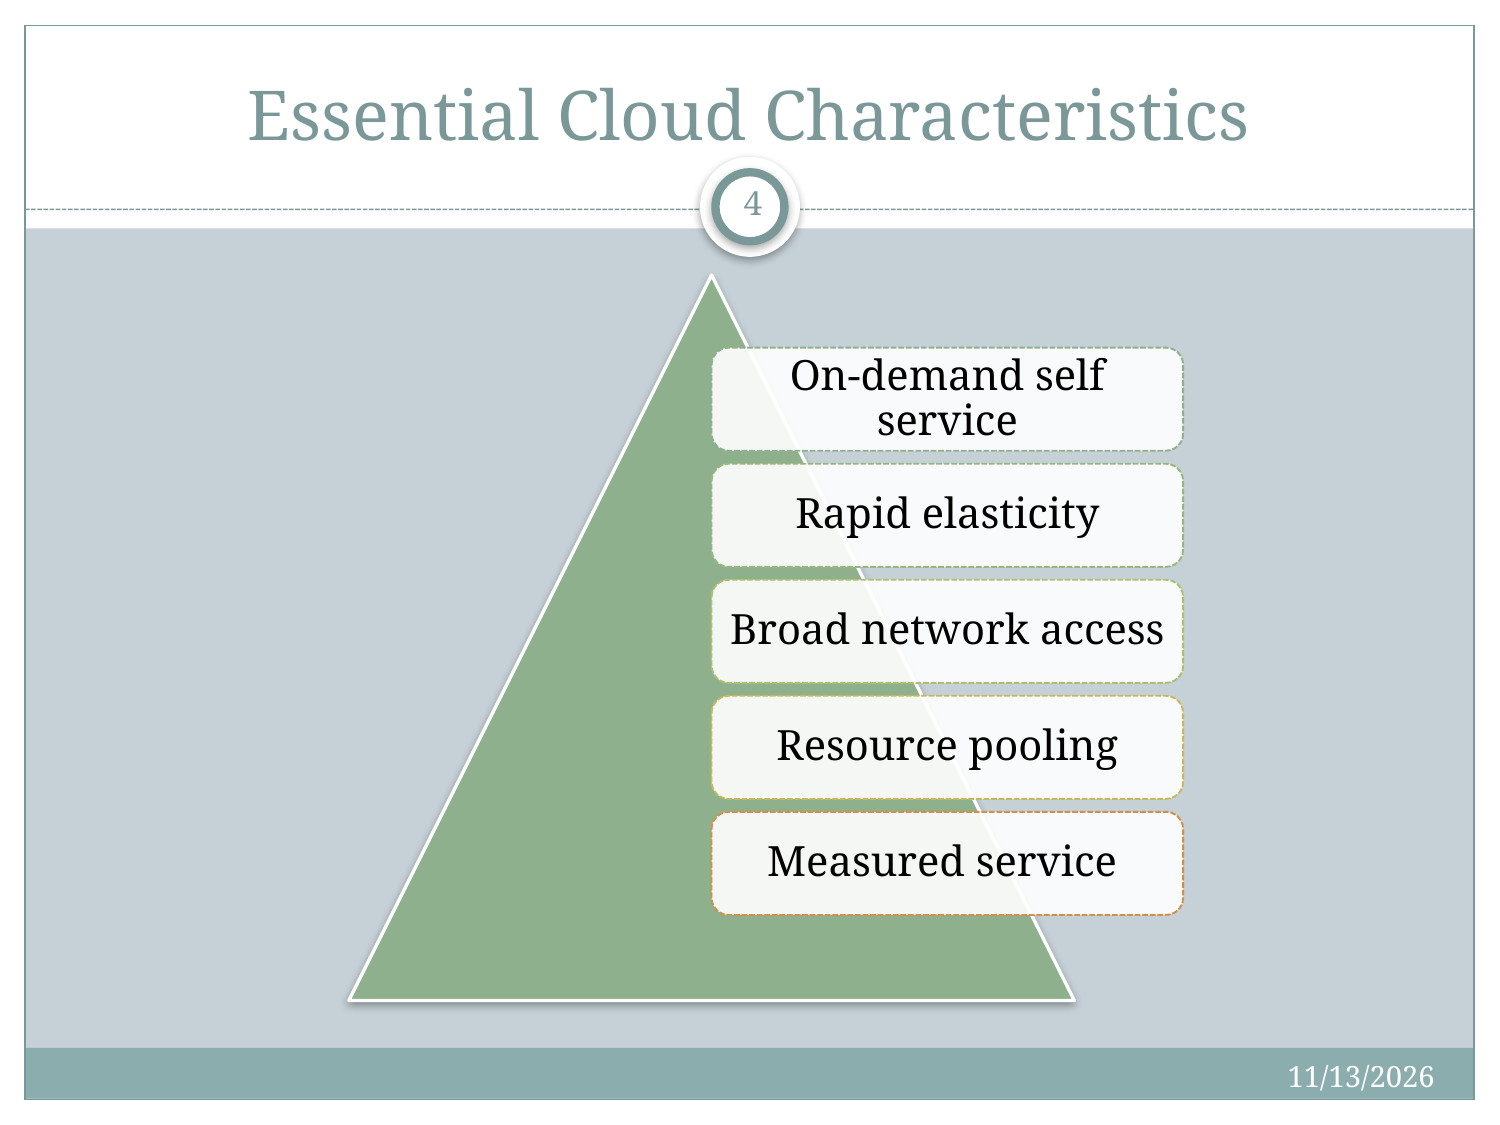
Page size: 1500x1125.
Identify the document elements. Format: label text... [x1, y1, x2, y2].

title Essential Cloud Characteristics [49, 37, 1450, 162]
slide_number 4 [715, 168, 791, 241]
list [87, 274, 1445, 1001]
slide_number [950, 1050, 1450, 1111]
